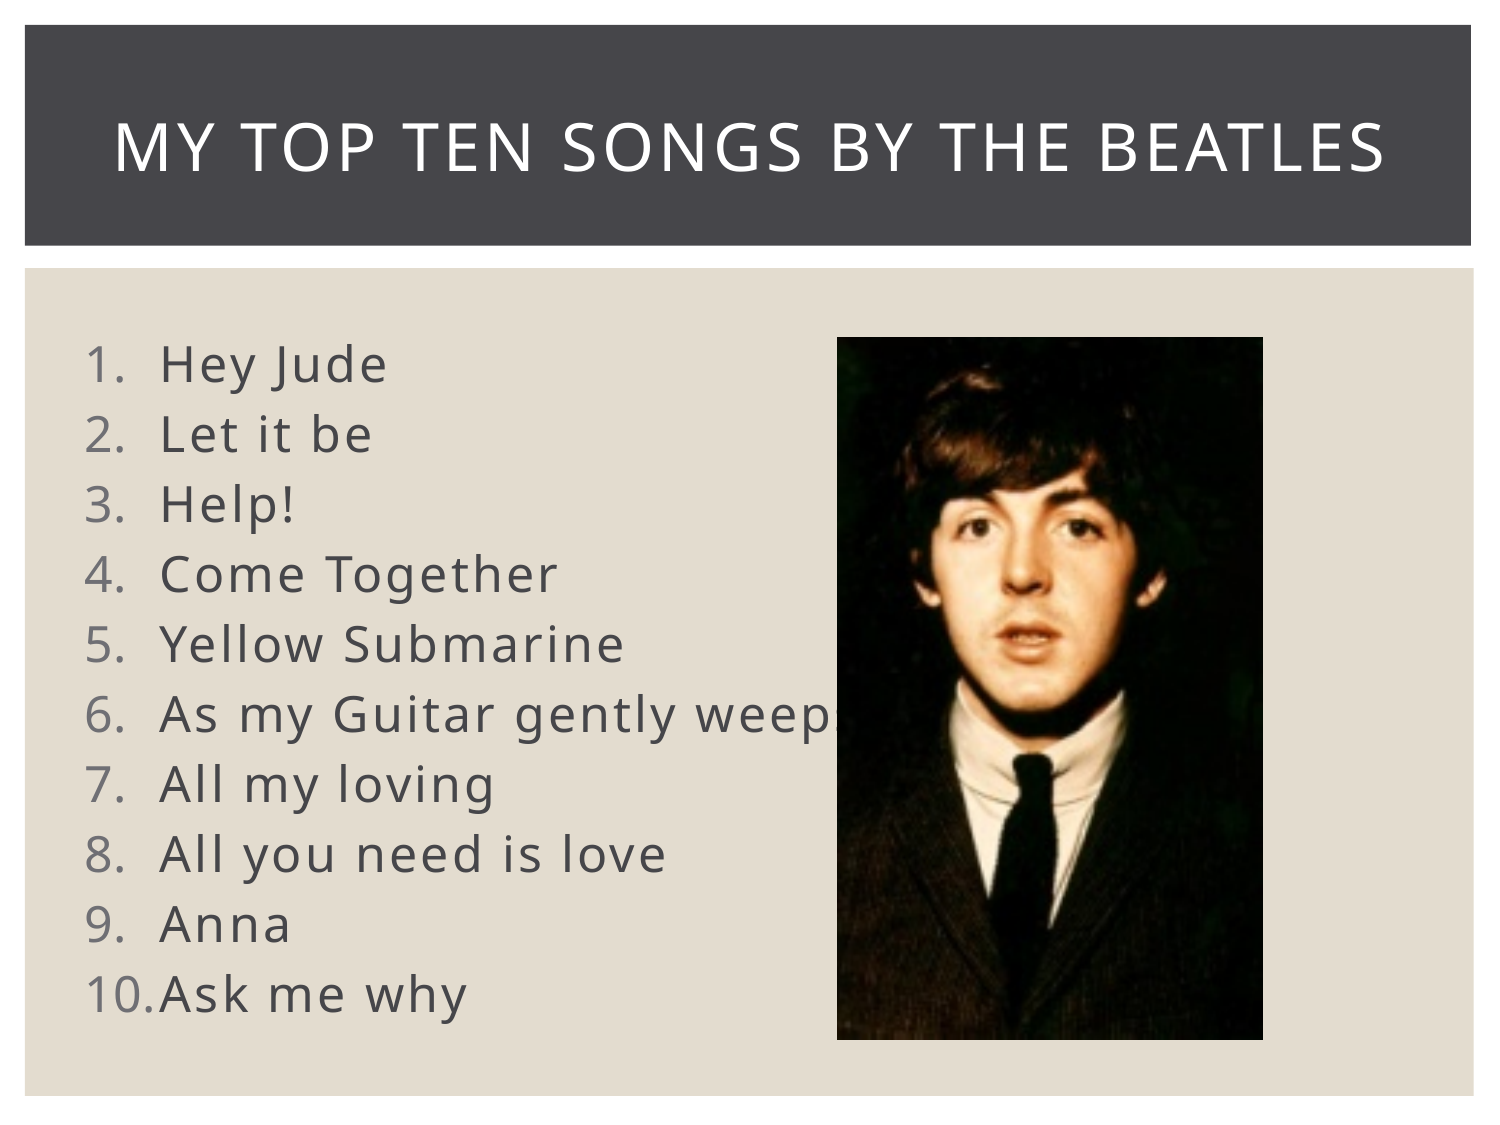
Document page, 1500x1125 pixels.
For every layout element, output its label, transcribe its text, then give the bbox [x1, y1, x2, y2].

list Hey Jude Let it be Help! Come Together Yellow Submarine As my Guitar gently weeps All my loving All you need is love Anna Ask me why [62, 324, 1442, 1048]
title My top ten songs by The Beatles [62, 58, 1438, 232]
picture [837, 337, 1263, 1040]
